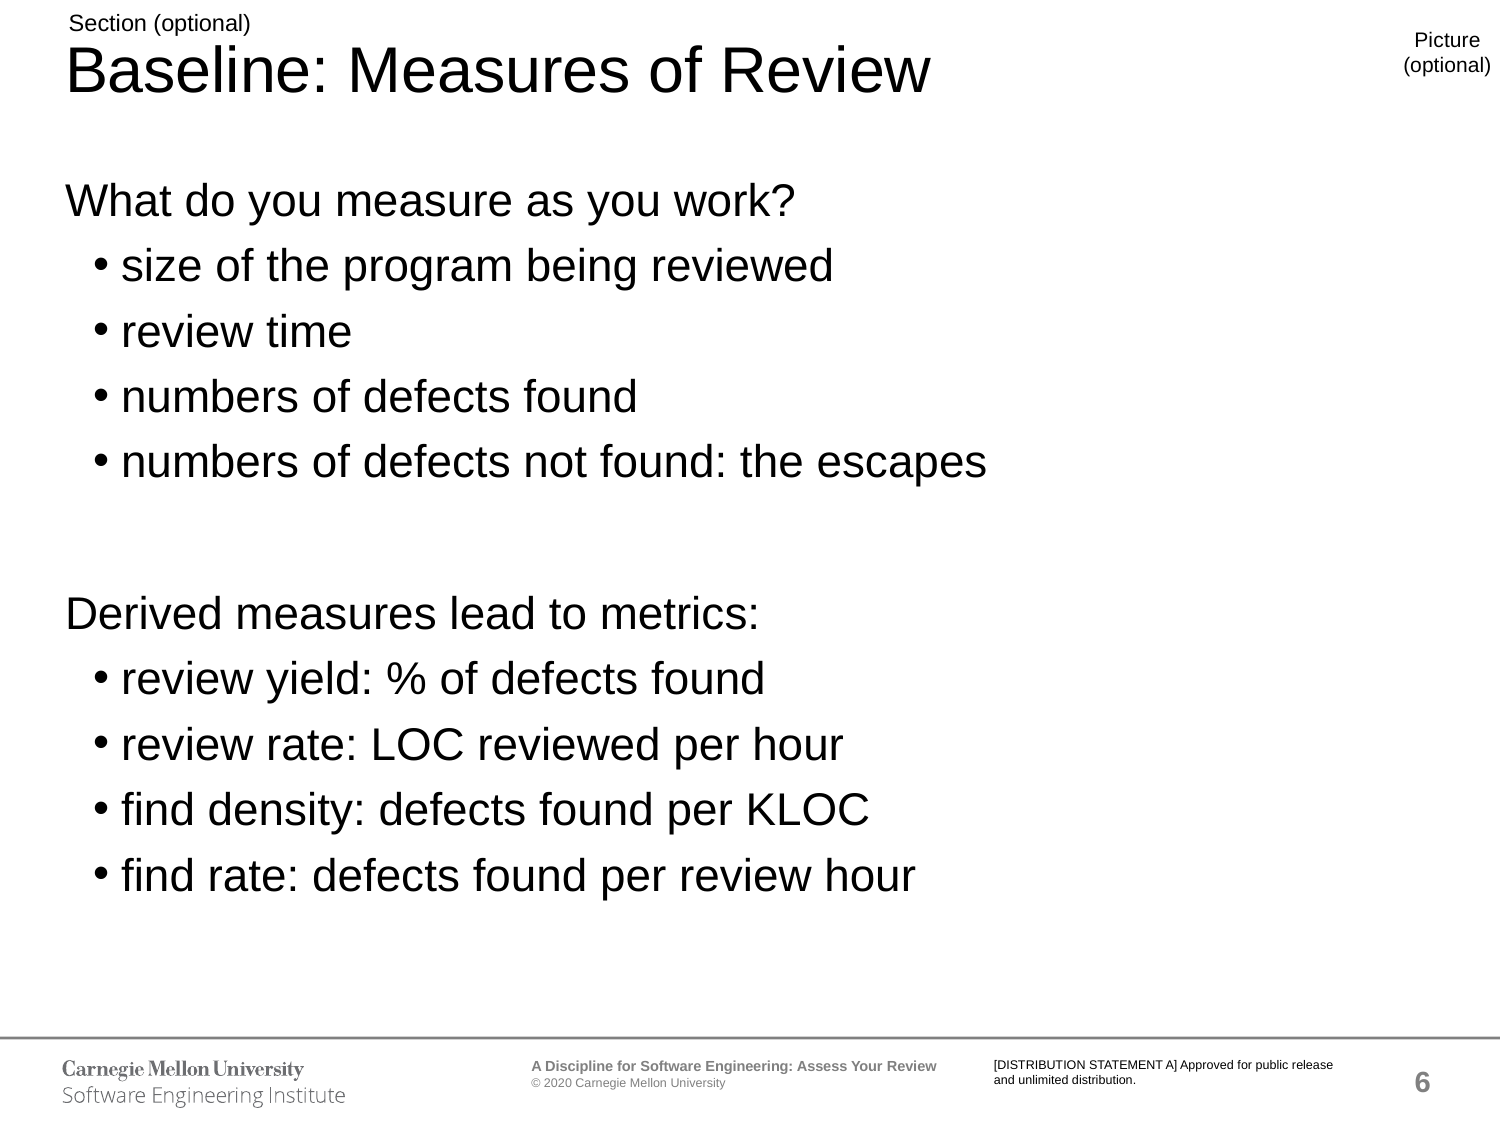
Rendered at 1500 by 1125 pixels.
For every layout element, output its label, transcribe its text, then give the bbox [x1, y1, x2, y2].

title Baseline: Measures of Review [64, 36, 1462, 177]
list What do you measure as you work? size of the program being reviewed review time numbers of defects found numbers of defects not found: the escapes Derived measures lead to metrics: review yield: % of defects found review rate: LOC reviewed per hour find density: defects found per KLOC find rate: defects found per review hour [64, 170, 1415, 1019]
